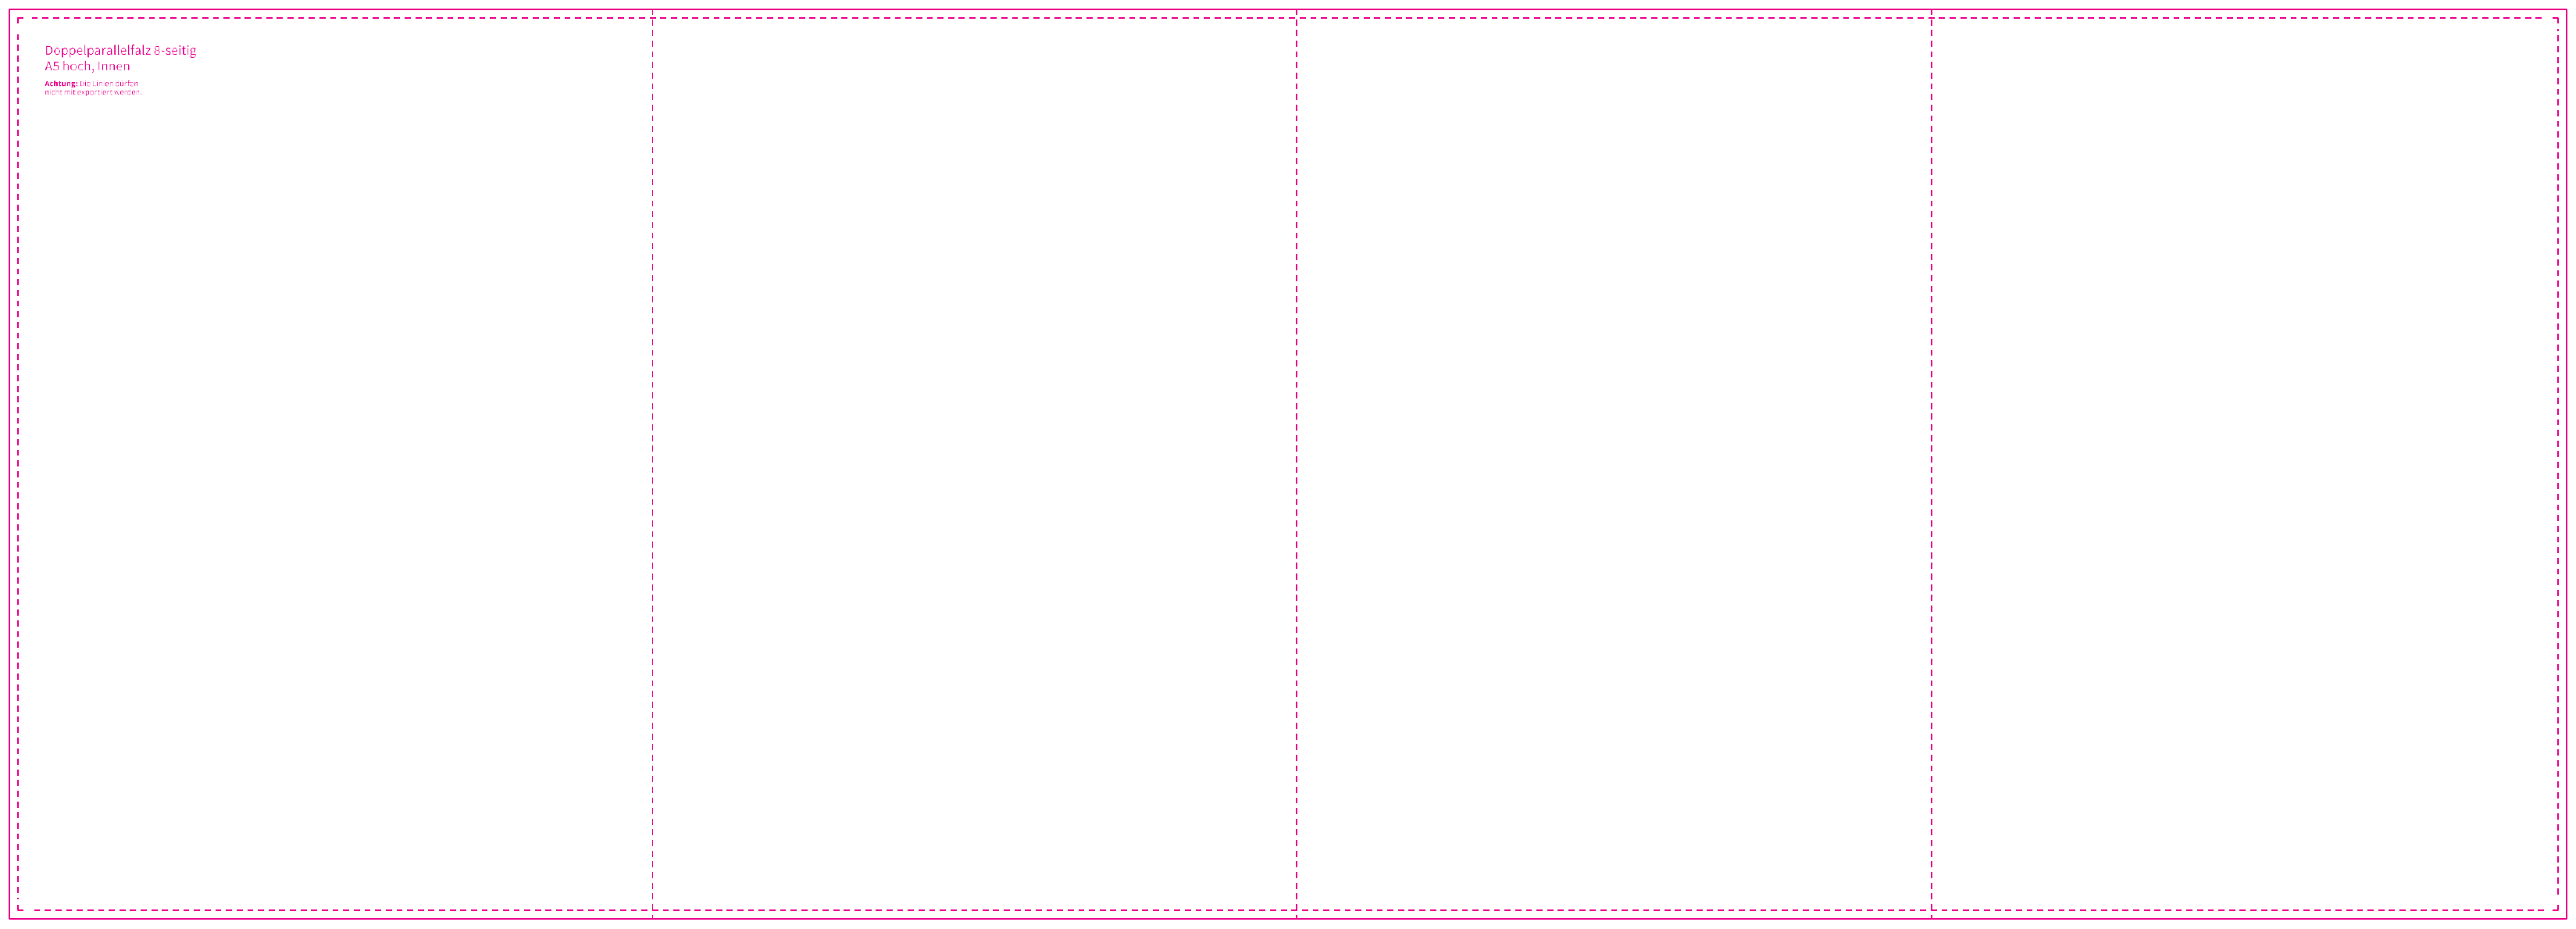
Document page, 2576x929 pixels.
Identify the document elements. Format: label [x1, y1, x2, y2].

text_box [8, 8, 2568, 920]
